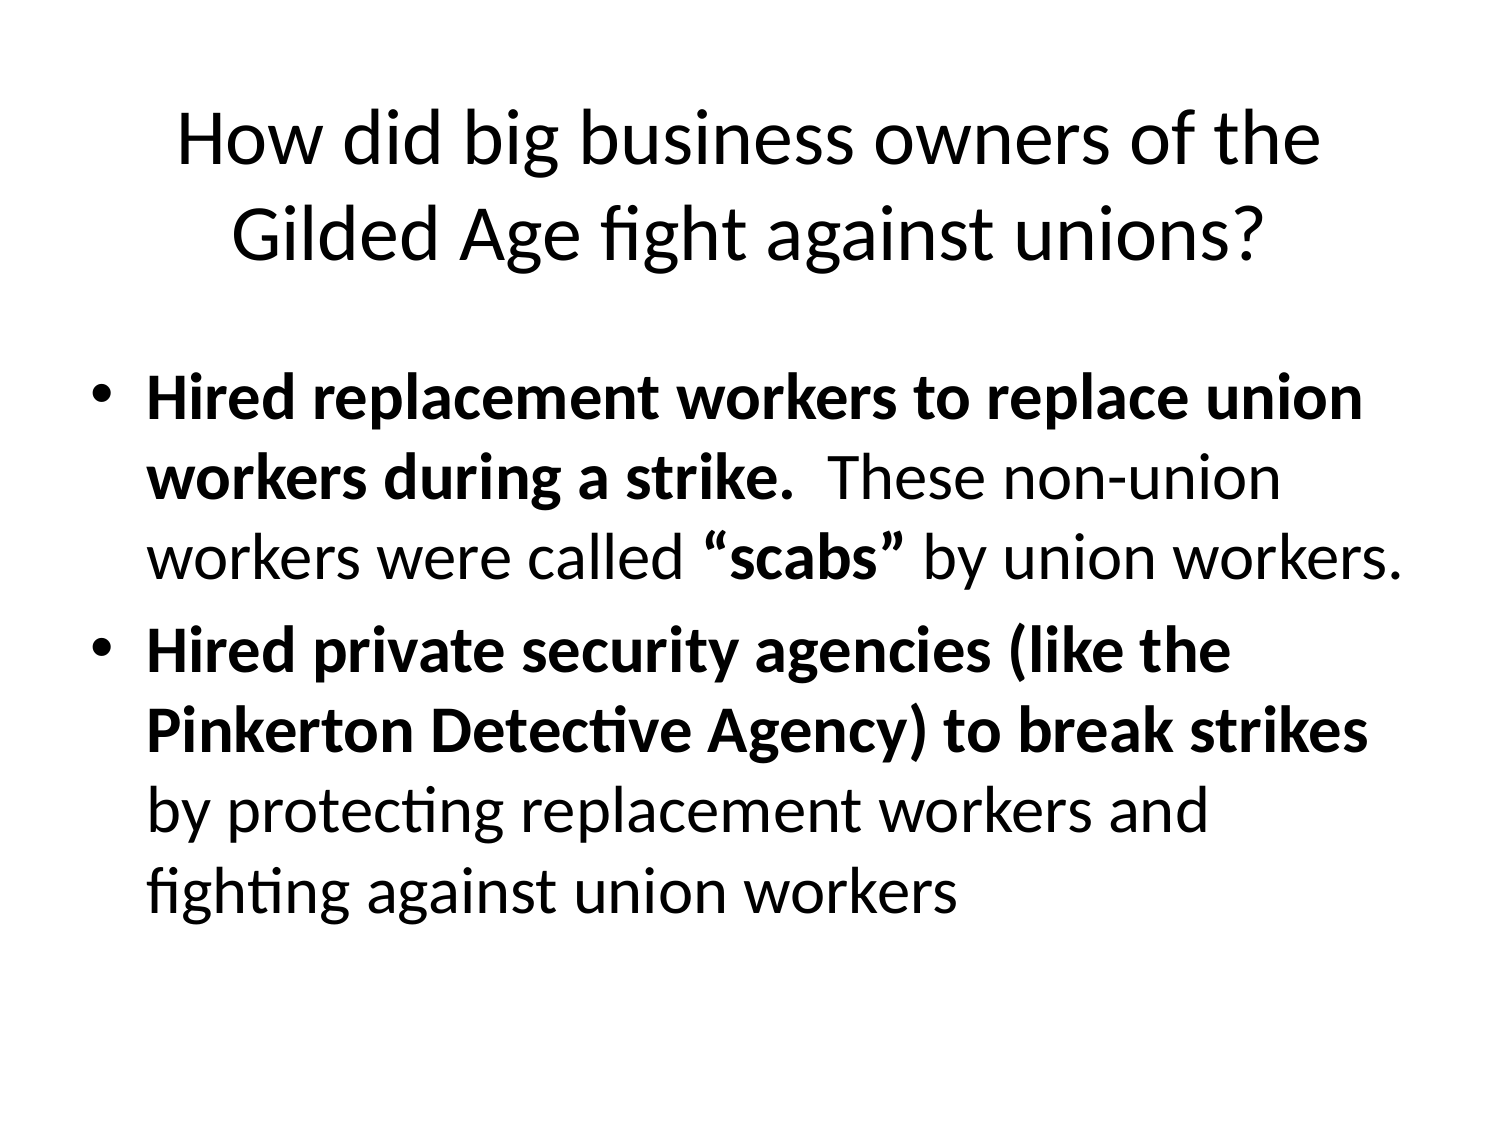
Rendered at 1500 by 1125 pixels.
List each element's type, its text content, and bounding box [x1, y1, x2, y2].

title How did big business owners of the Gilded Age fight against unions? [75, 45, 1425, 316]
list Hired replacement workers to replace union workers during a strike. These non-union workers were called “scabs” by union workers. Hired private security agencies (like the Pinkerton Detective Agency) to break strikes by protecting replacement workers and fighting against union workers [75, 345, 1425, 1125]
